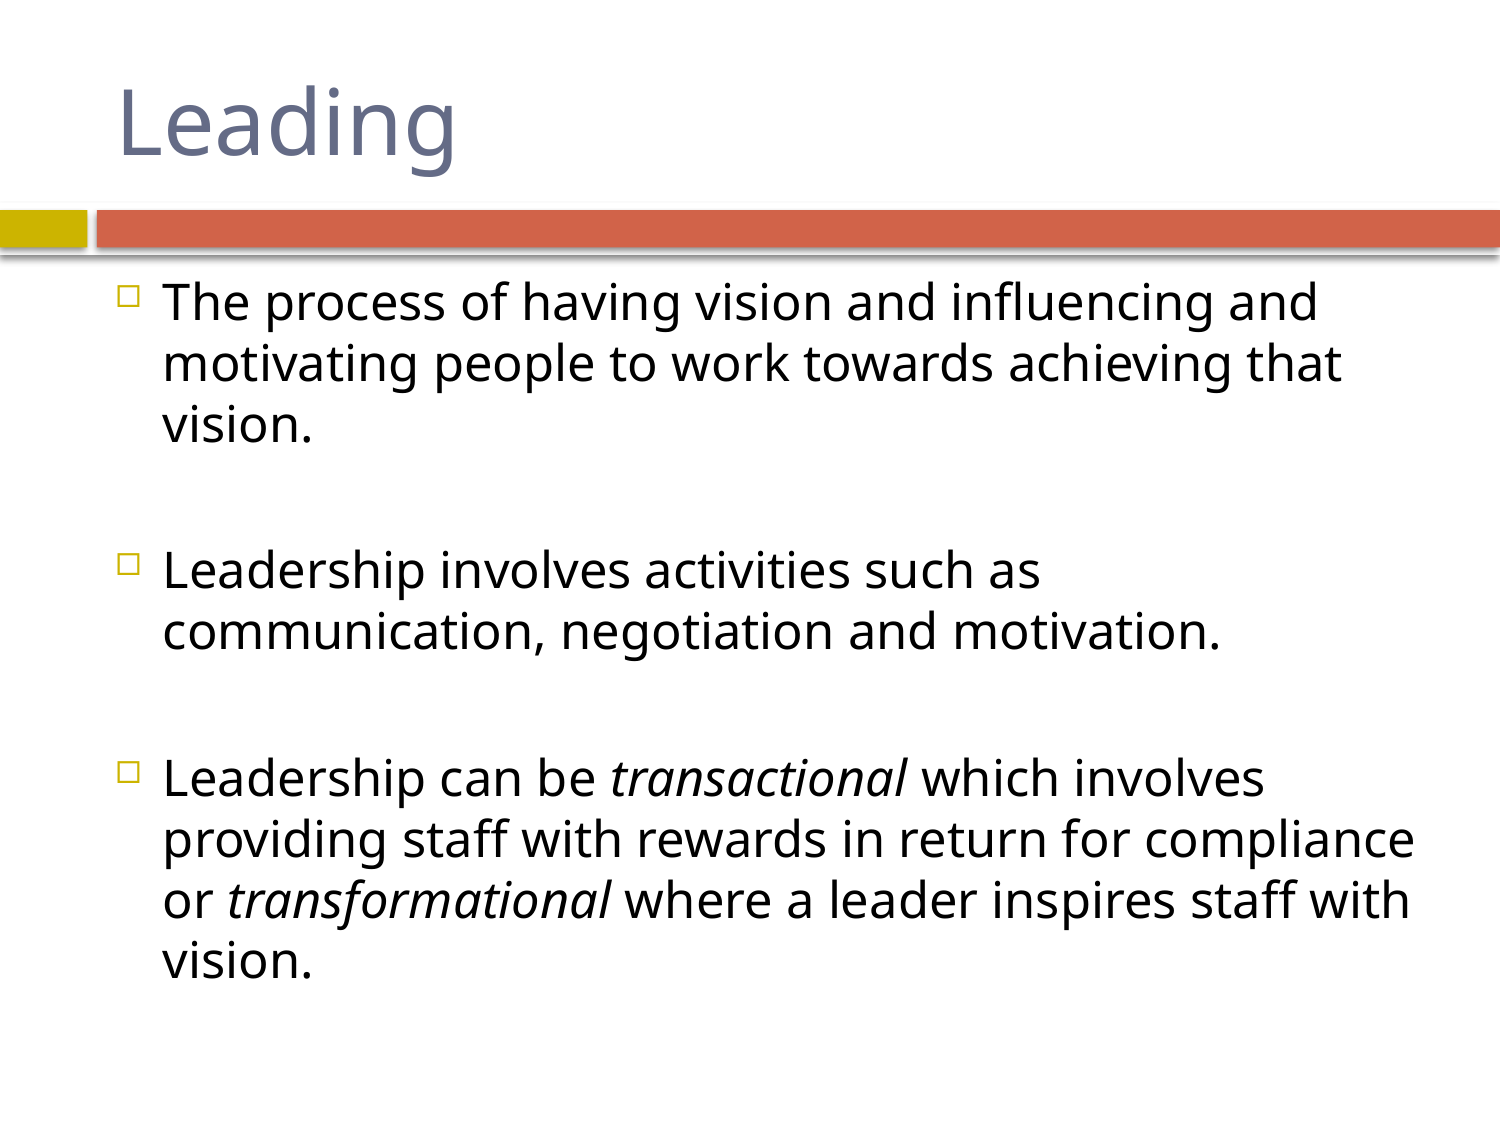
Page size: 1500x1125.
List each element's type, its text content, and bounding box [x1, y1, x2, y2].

list The process of having vision and influencing and motivating people to work towards achieving that vision. Leadership involves activities such as communication, negotiation and motivation. Leadership can be transactional which involves providing staff with rewards in return for compliance or transformational where a leader inspires staff with vision. [100, 262, 1438, 1000]
title Leading [100, 37, 1438, 200]
